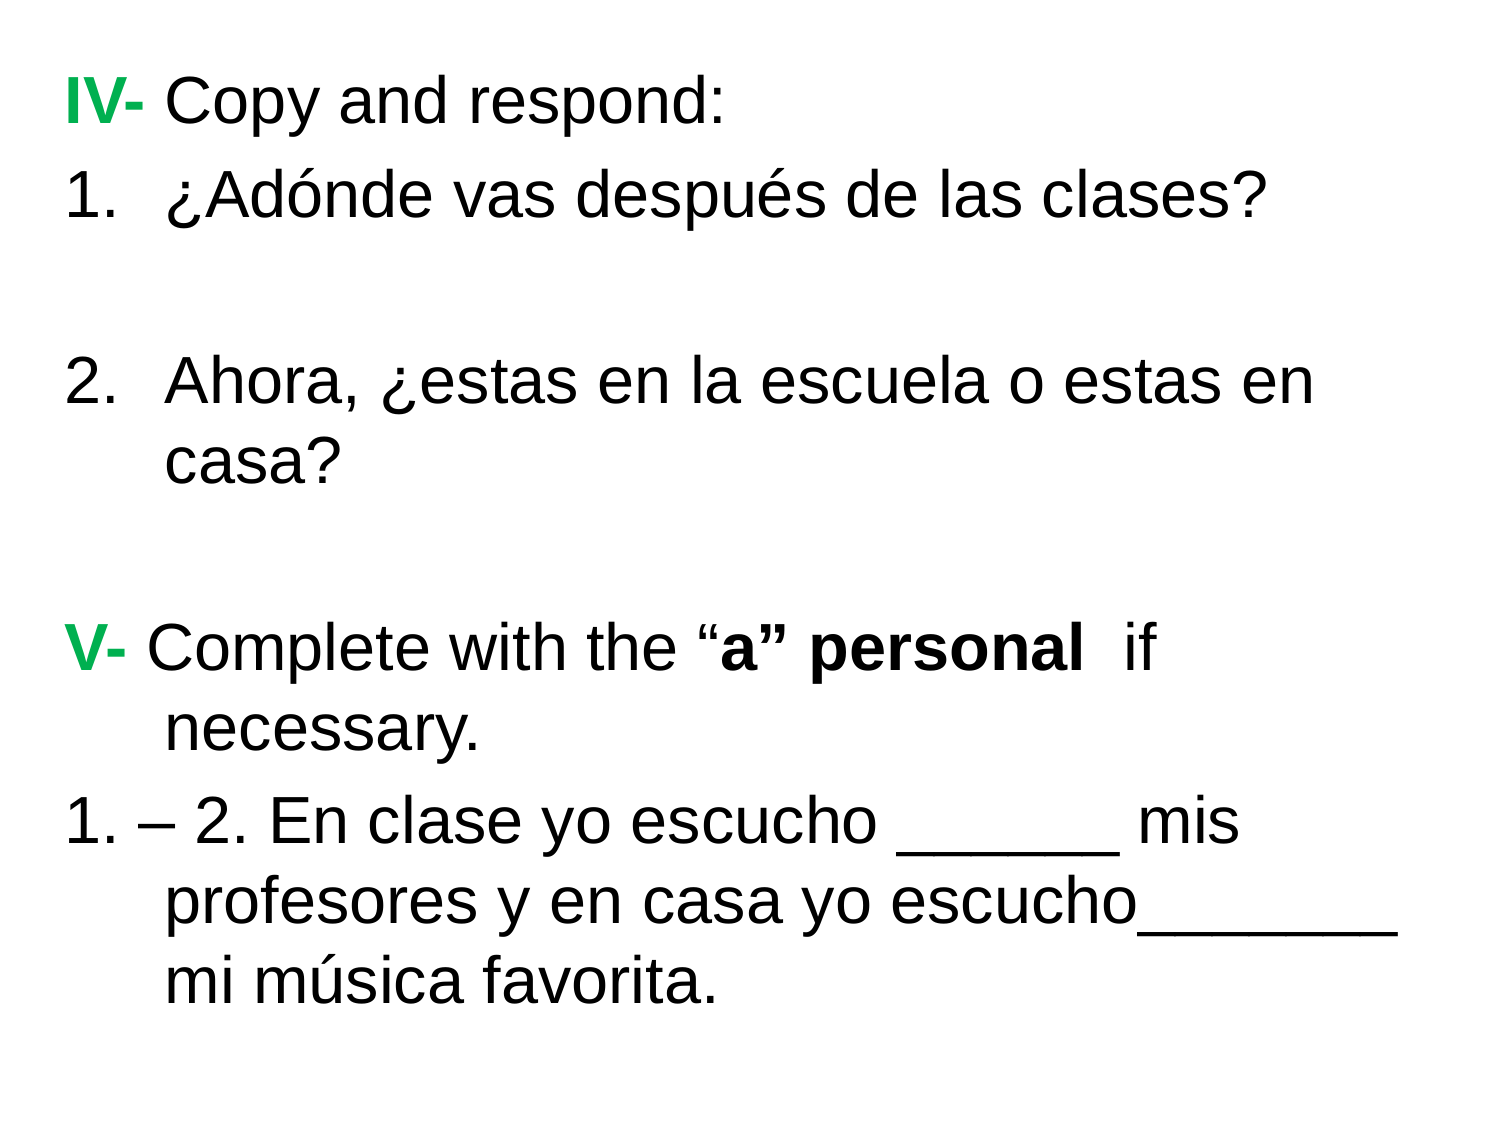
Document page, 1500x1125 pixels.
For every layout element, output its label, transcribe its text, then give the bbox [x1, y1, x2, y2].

text_box IV- Copy and respond: ¿Adónde vas después de las clases? Ahora, ¿estas en la escuela o estas en casa? V- Complete with the “a” personal if necessary. 1. – 2. En clase yo escucho ______ mis profesores y en casa yo escucho_______ mi música favorita. [49, 49, 1463, 1088]
